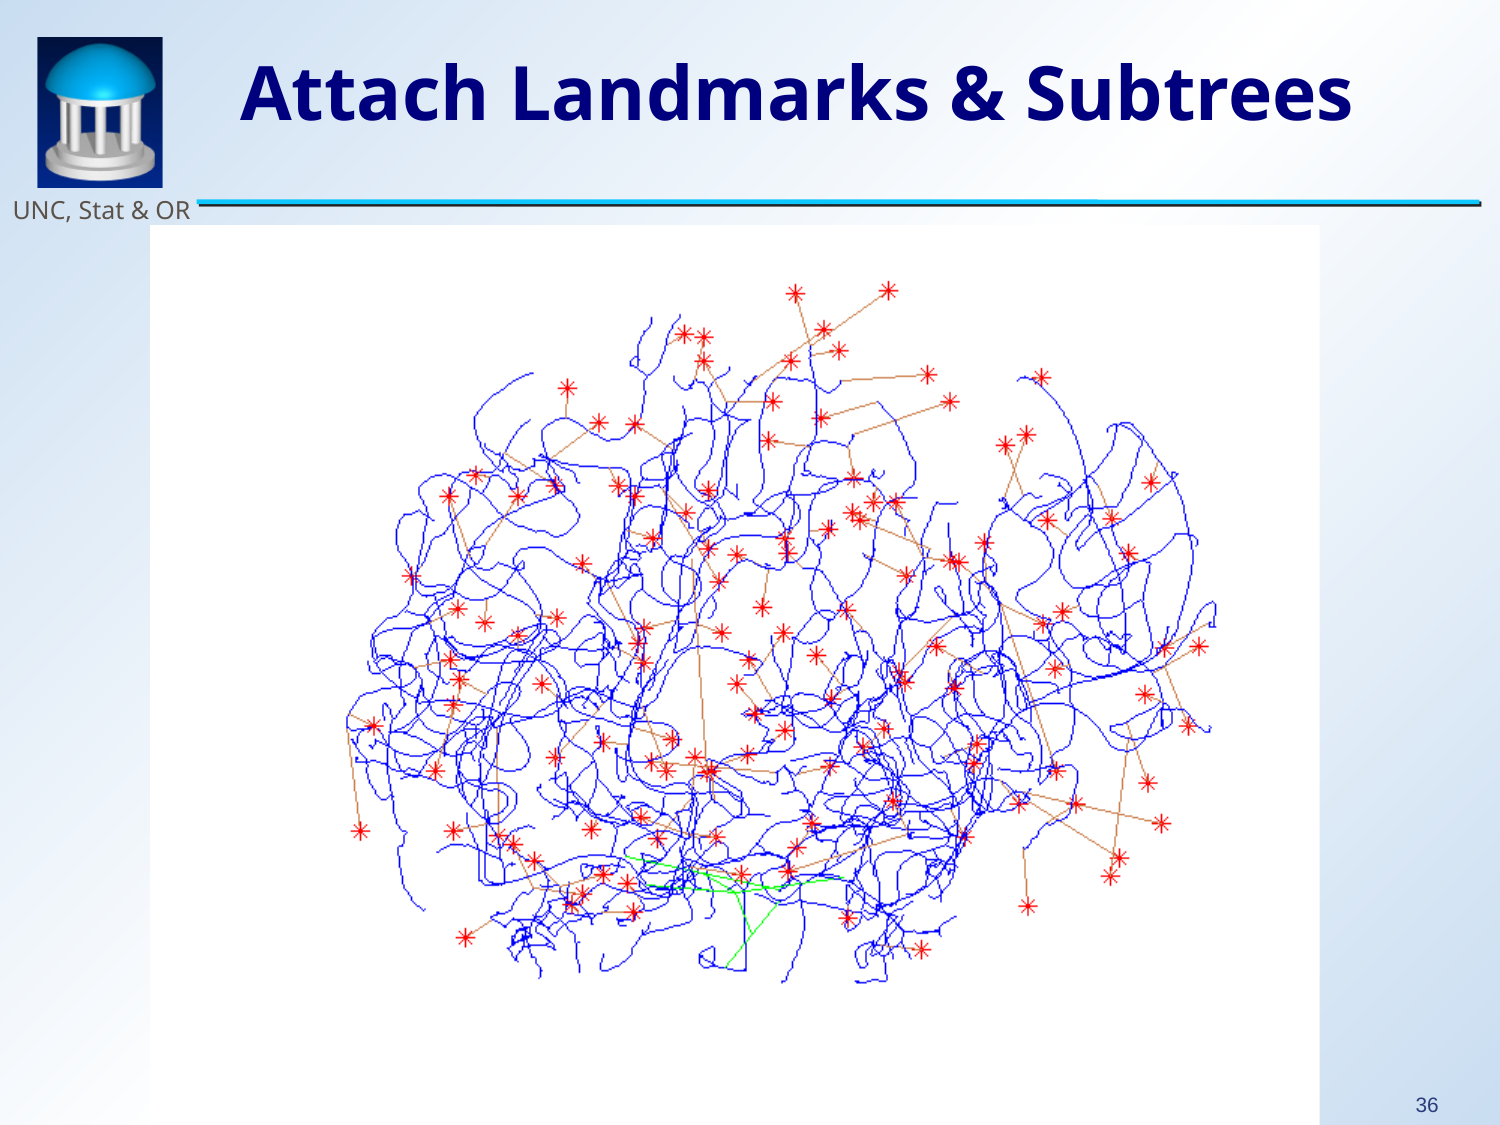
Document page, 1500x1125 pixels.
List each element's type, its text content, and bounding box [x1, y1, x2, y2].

title Attach Landmarks & Subtrees [224, 24, 1398, 156]
picture [149, 224, 1320, 1125]
